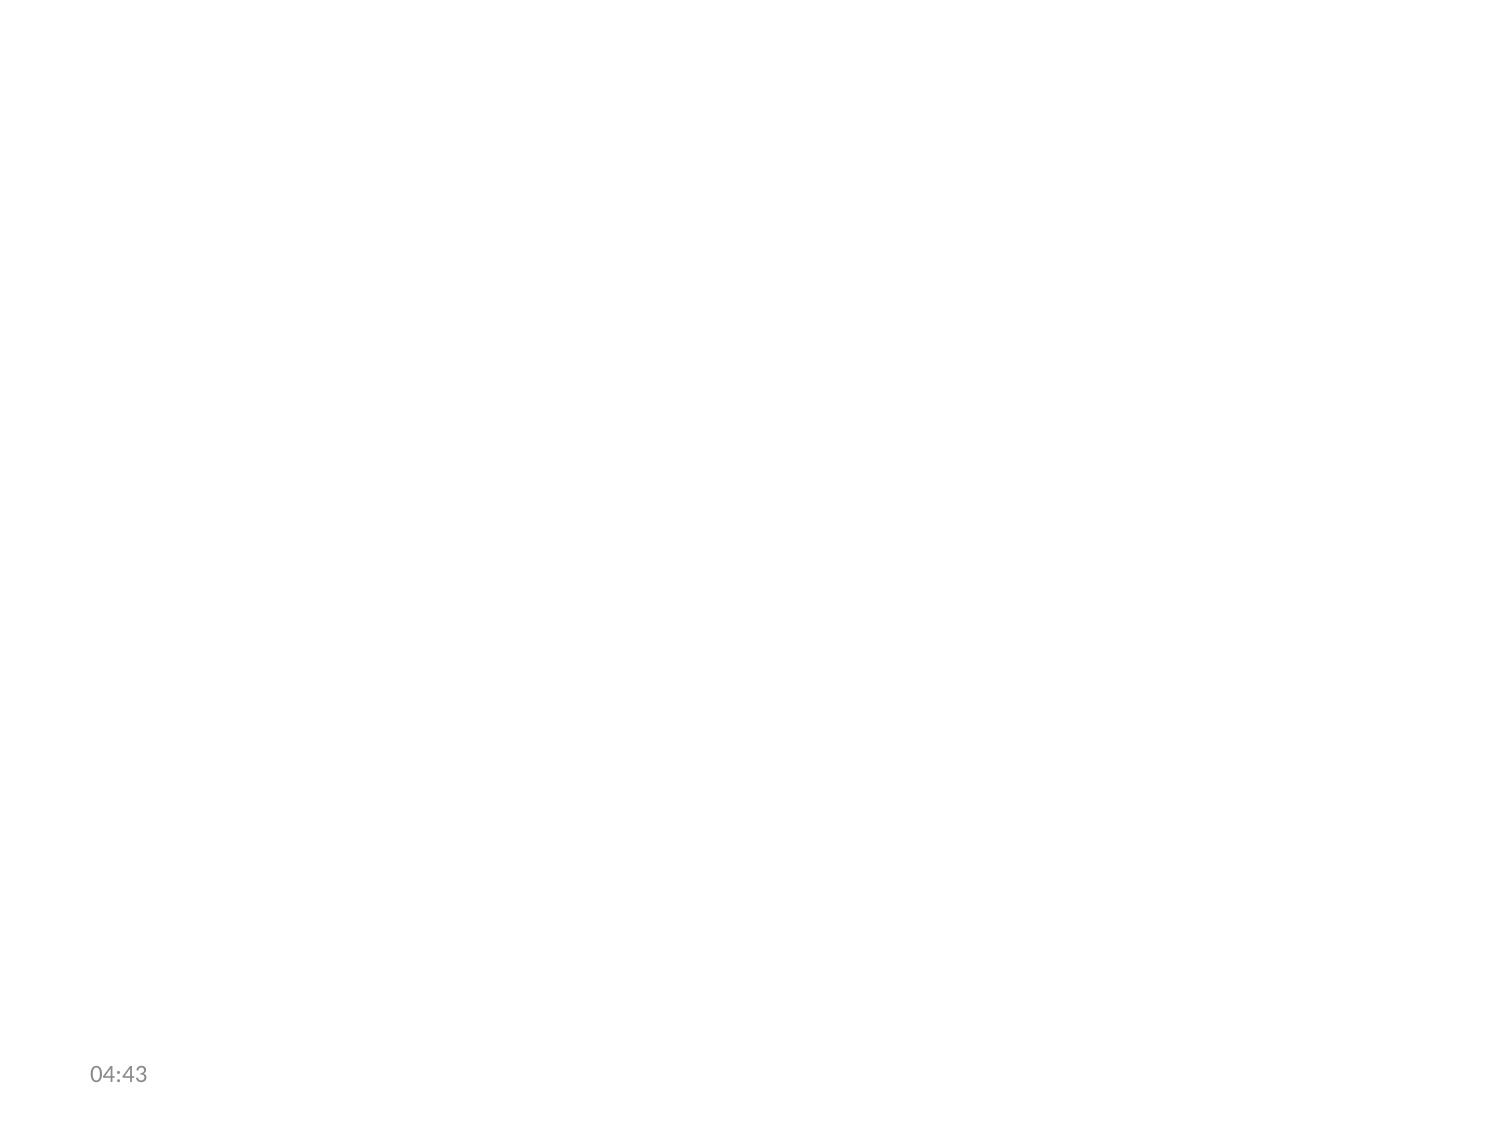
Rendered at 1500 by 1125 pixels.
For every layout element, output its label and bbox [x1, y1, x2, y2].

slide_number [75, 1042, 425, 1103]
